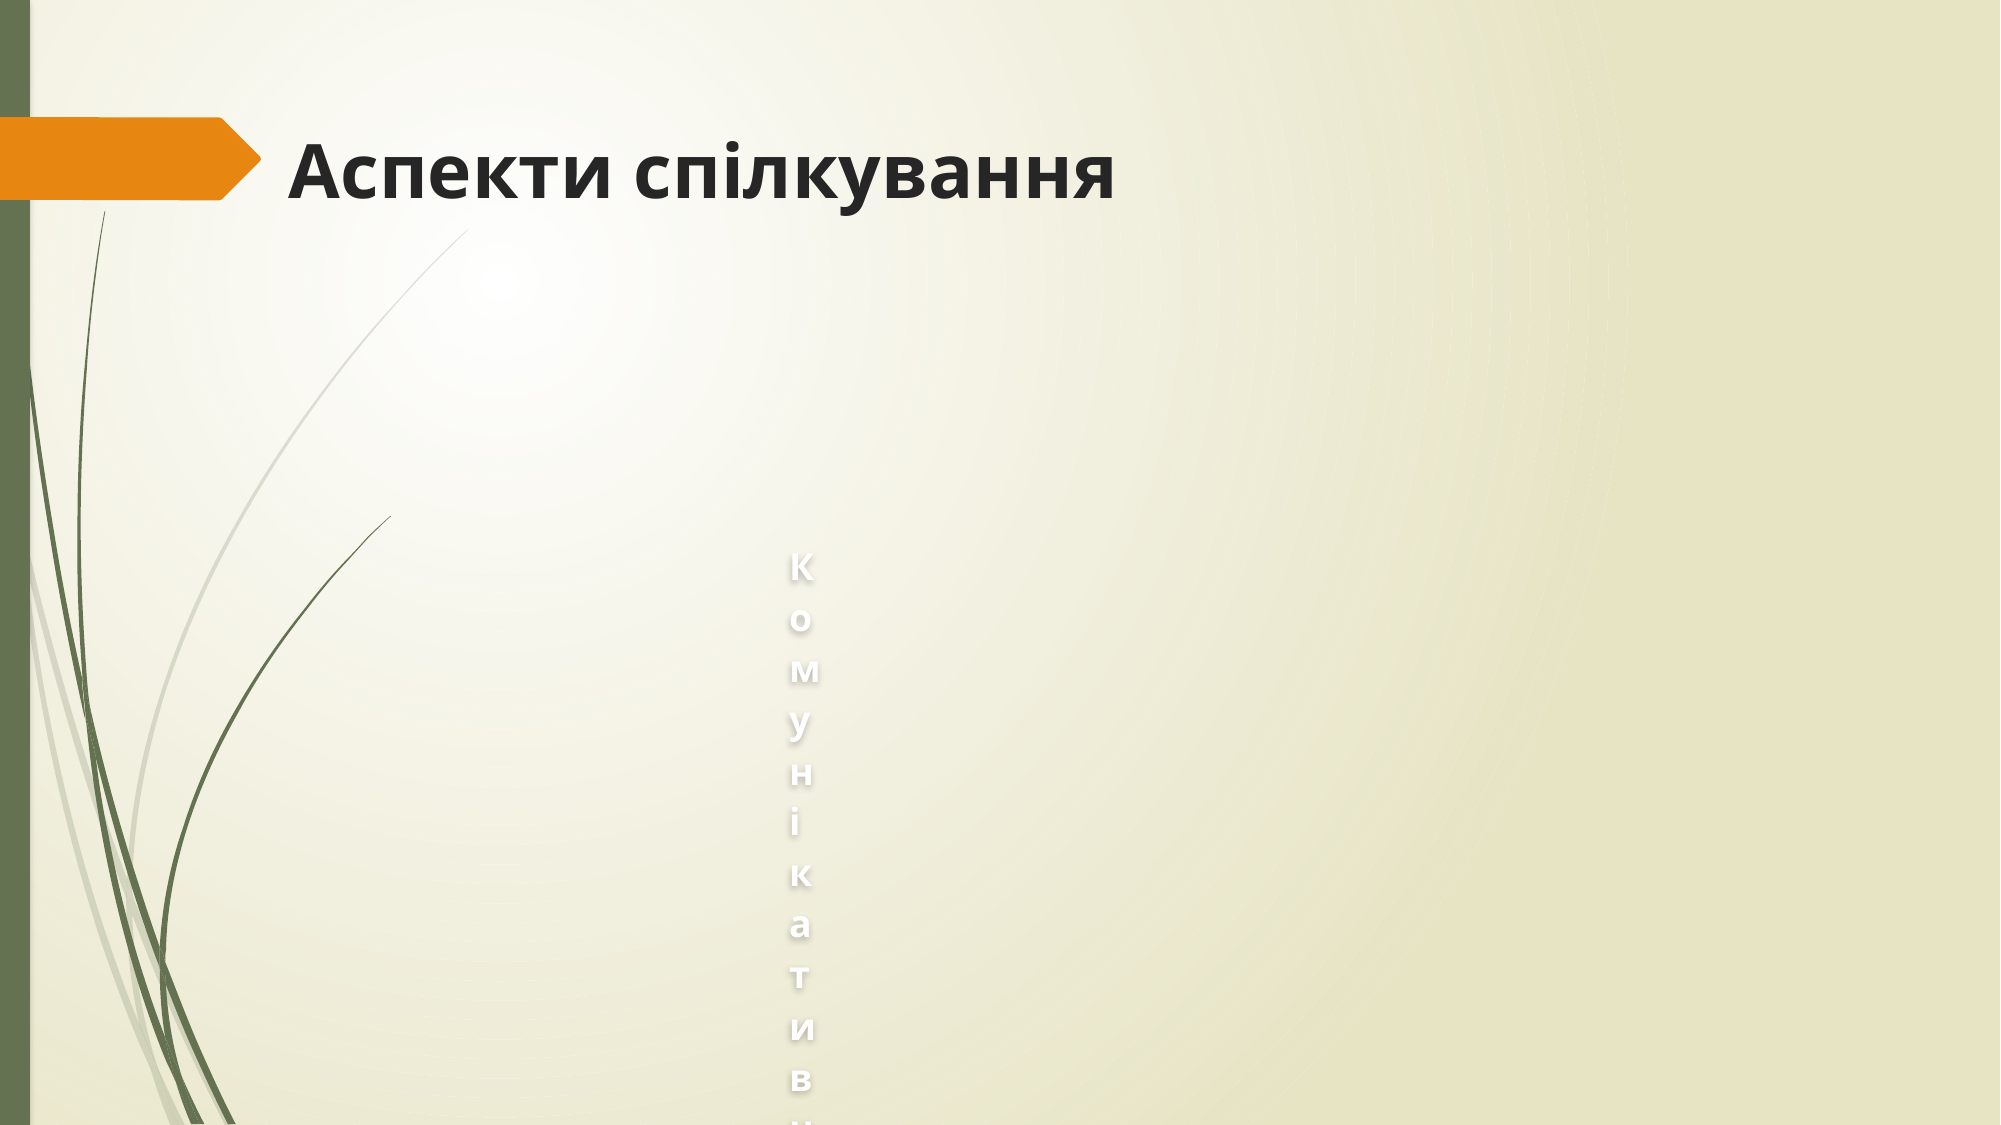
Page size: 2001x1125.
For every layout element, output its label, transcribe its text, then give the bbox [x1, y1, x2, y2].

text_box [418, 101, 1962, 1085]
title Аспекти спілкування [273, 116, 414, 327]
